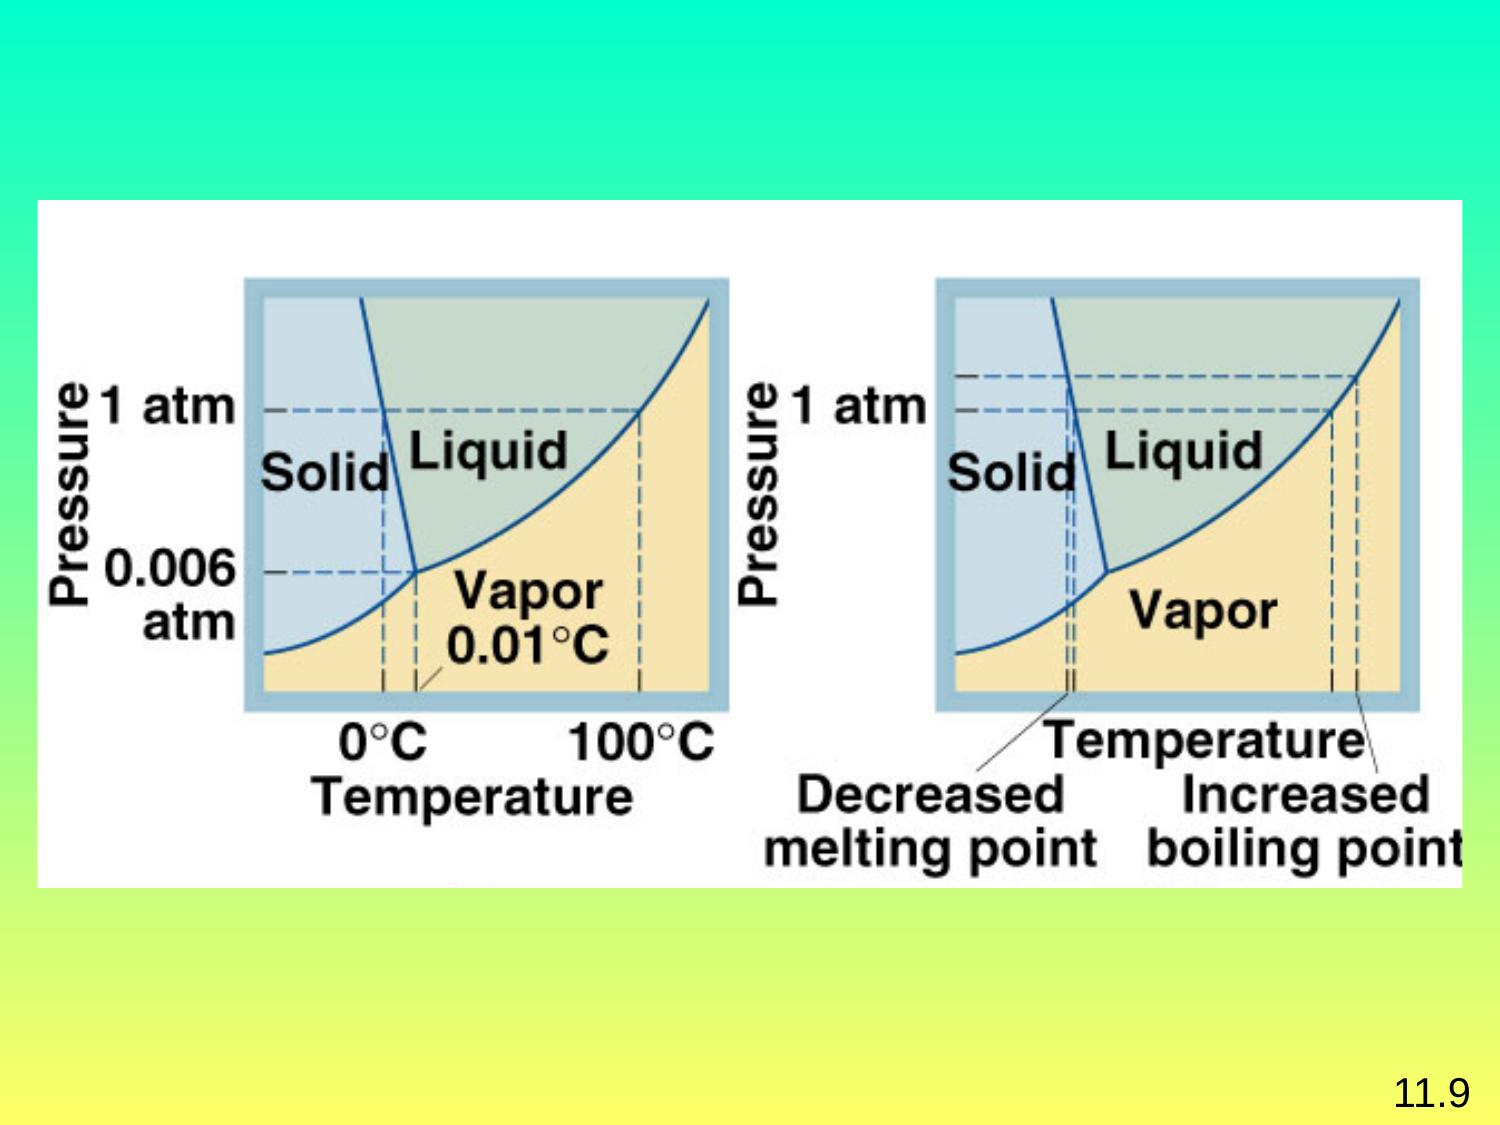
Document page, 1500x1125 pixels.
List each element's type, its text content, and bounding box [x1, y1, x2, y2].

picture [37, 199, 1463, 888]
text_box 11.9 [1377, 1058, 1486, 1124]
